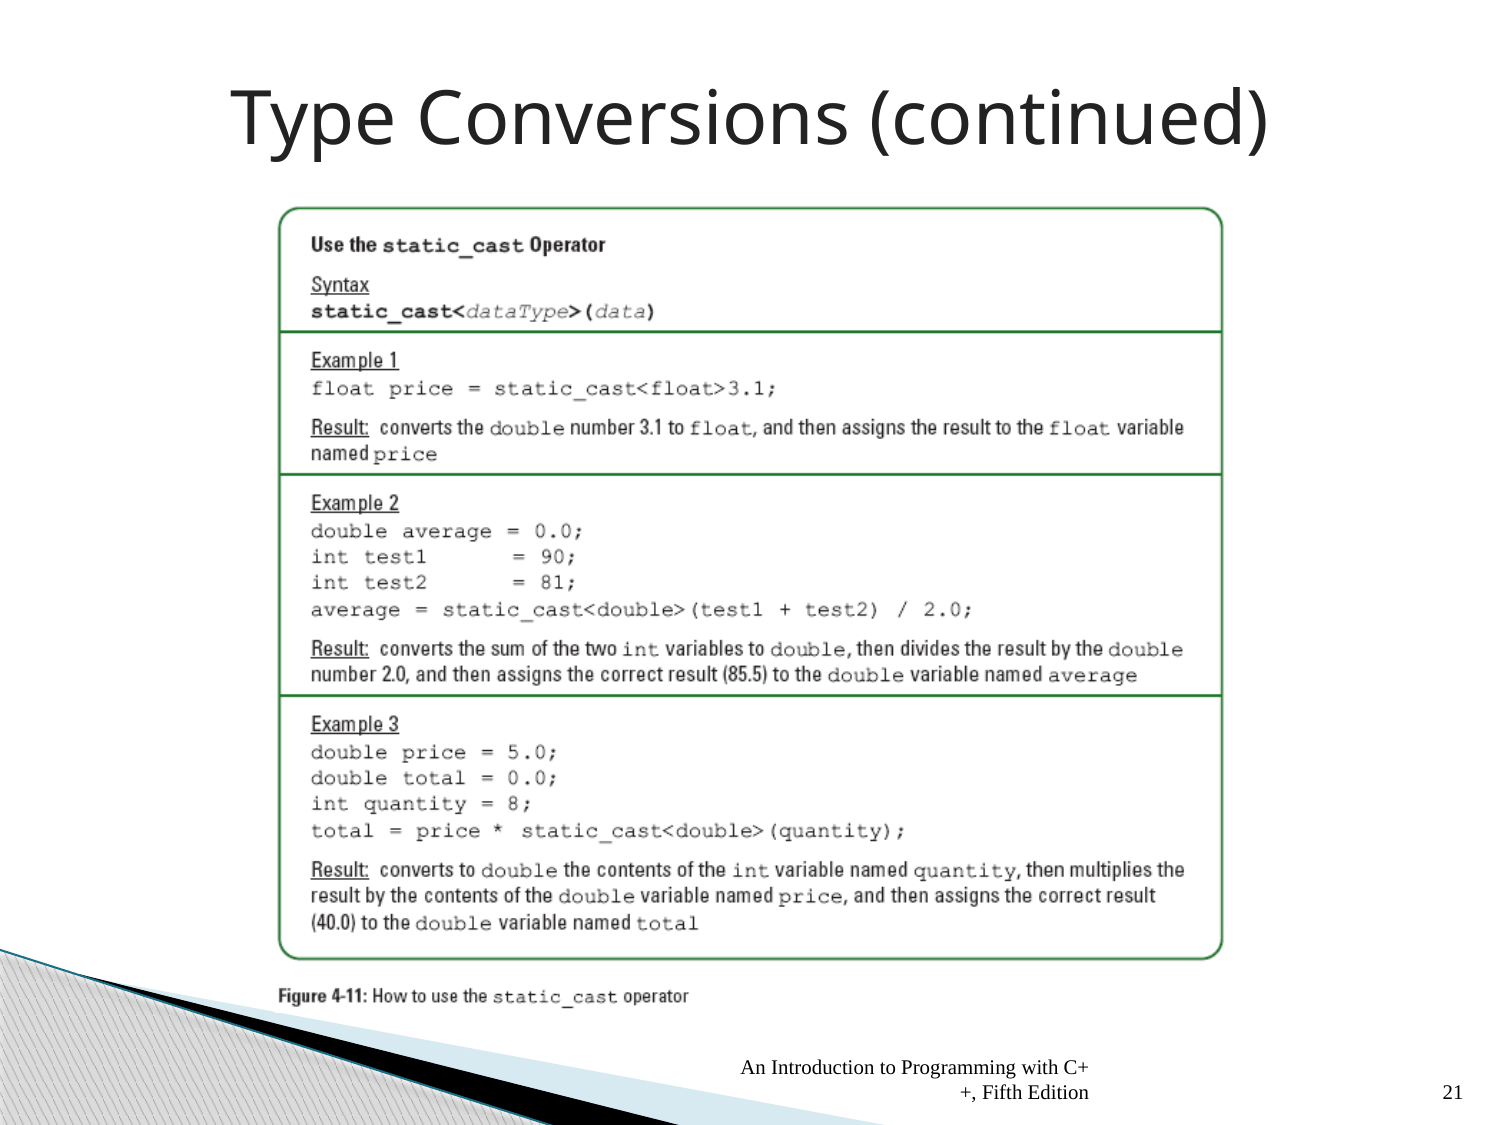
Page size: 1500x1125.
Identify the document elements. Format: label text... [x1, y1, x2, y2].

footer An Introduction to Programming with C++, Fifth Edition [718, 1051, 1105, 1112]
text_box Type Conversions (continued) [87, 62, 1413, 250]
picture [274, 205, 1226, 1013]
slide_number 21 [1418, 1051, 1479, 1112]
